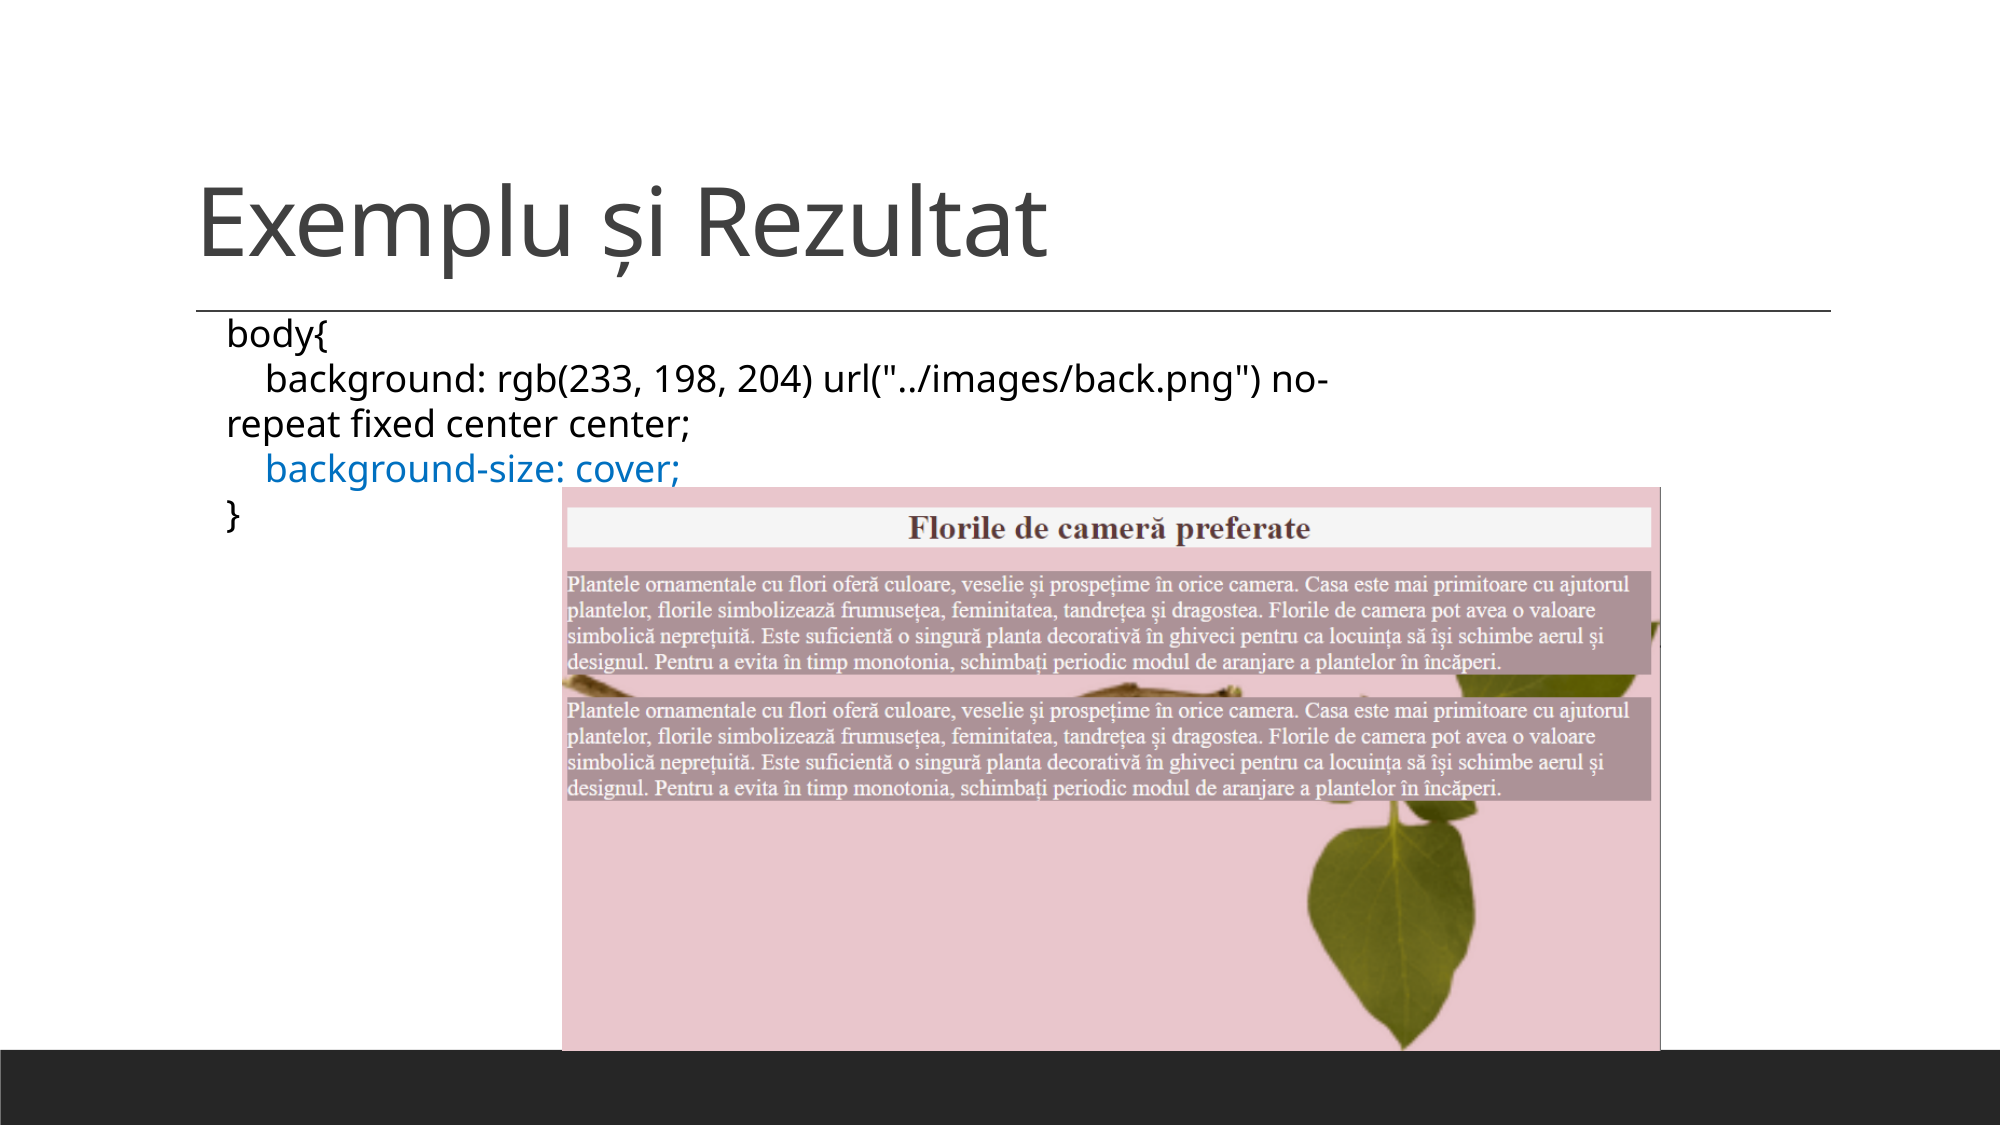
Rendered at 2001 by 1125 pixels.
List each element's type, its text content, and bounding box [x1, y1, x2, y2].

title Exemplu și Rezultat [180, 47, 1830, 285]
picture [562, 486, 1661, 1052]
text_box body{ background: rgb(233, 198, 204) url("../images/back.png") no-repeat fixed center center; background-size: cover; } [211, 302, 1750, 588]
